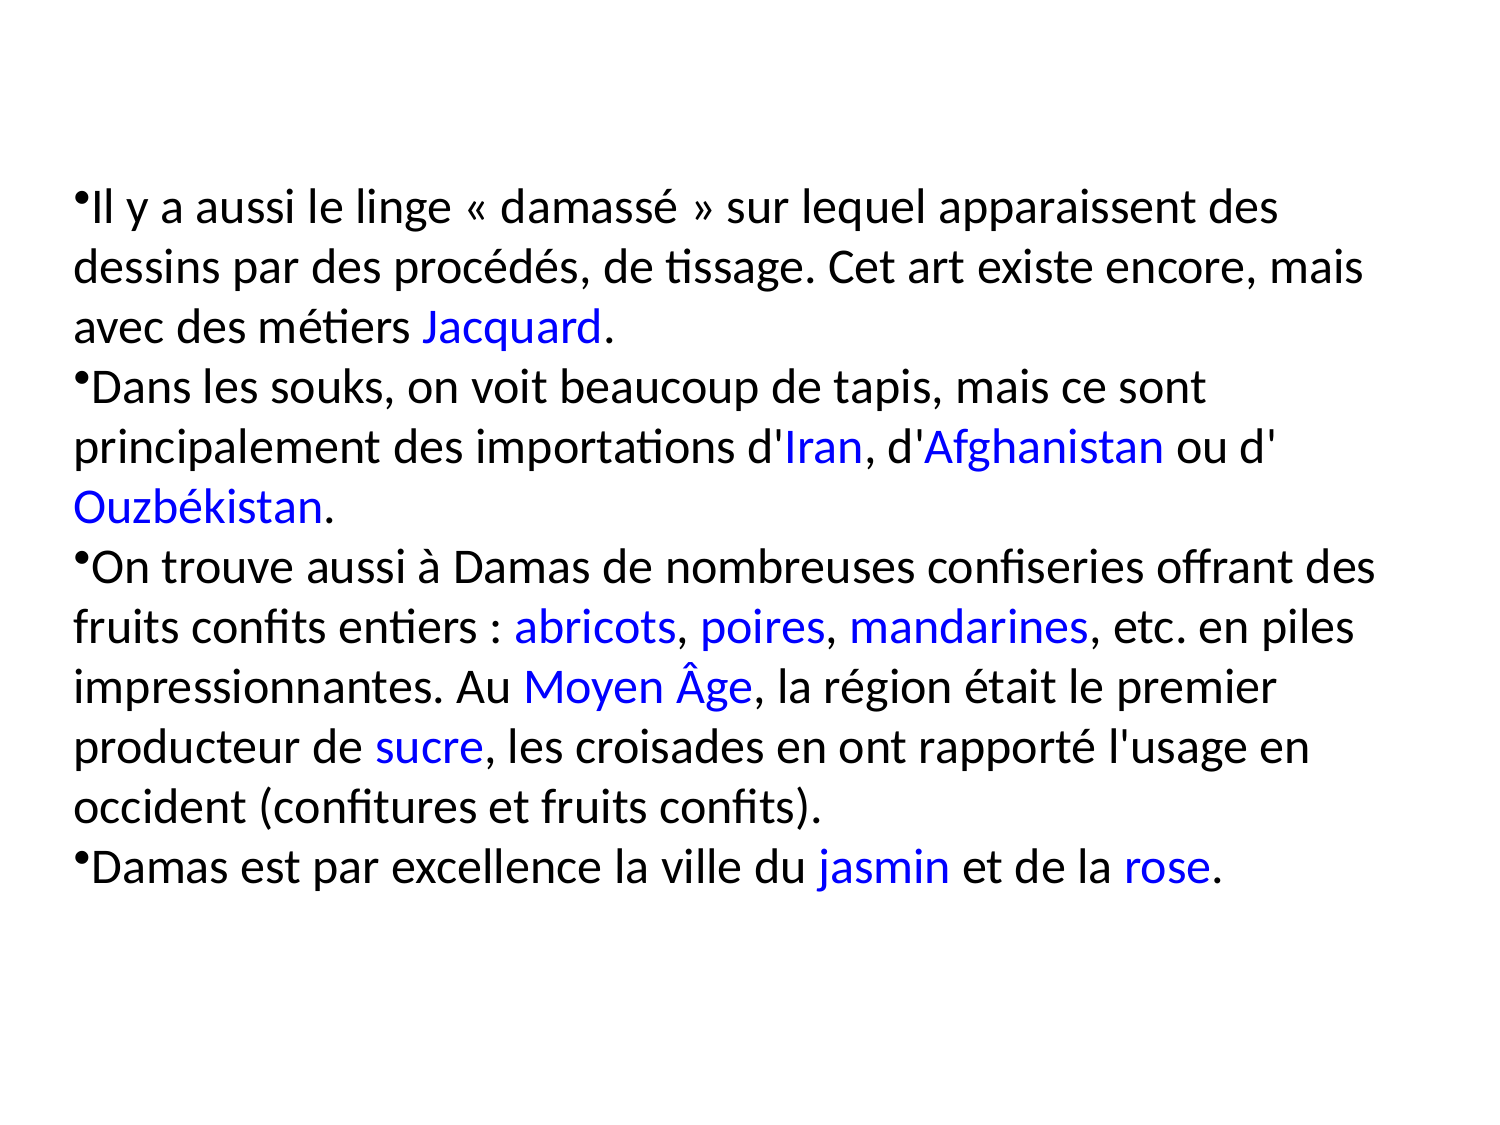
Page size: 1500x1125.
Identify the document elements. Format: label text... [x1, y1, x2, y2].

text_box Il y a aussi le linge « damassé » sur lequel apparaissent des dessins par des procédés, de tissage. Cet art existe encore, mais avec des métiers Jacquard. Dans les souks, on voit beaucoup de tapis, mais ce sont principalement des importations d'Iran, d'Afghanistan ou d'Ouzbékistan. On trouve aussi à Damas de nombreuses confiseries offrant des fruits confits entiers : abricots, poires, mandarines, etc. en piles impressionnantes. Au Moyen Âge, la région était le premier producteur de sucre, les croisades en ont rapporté l'usage en occident (confitures et fruits confits). Damas est par excellence la ville du jasmin et de la rose. [58, 121, 1430, 947]
